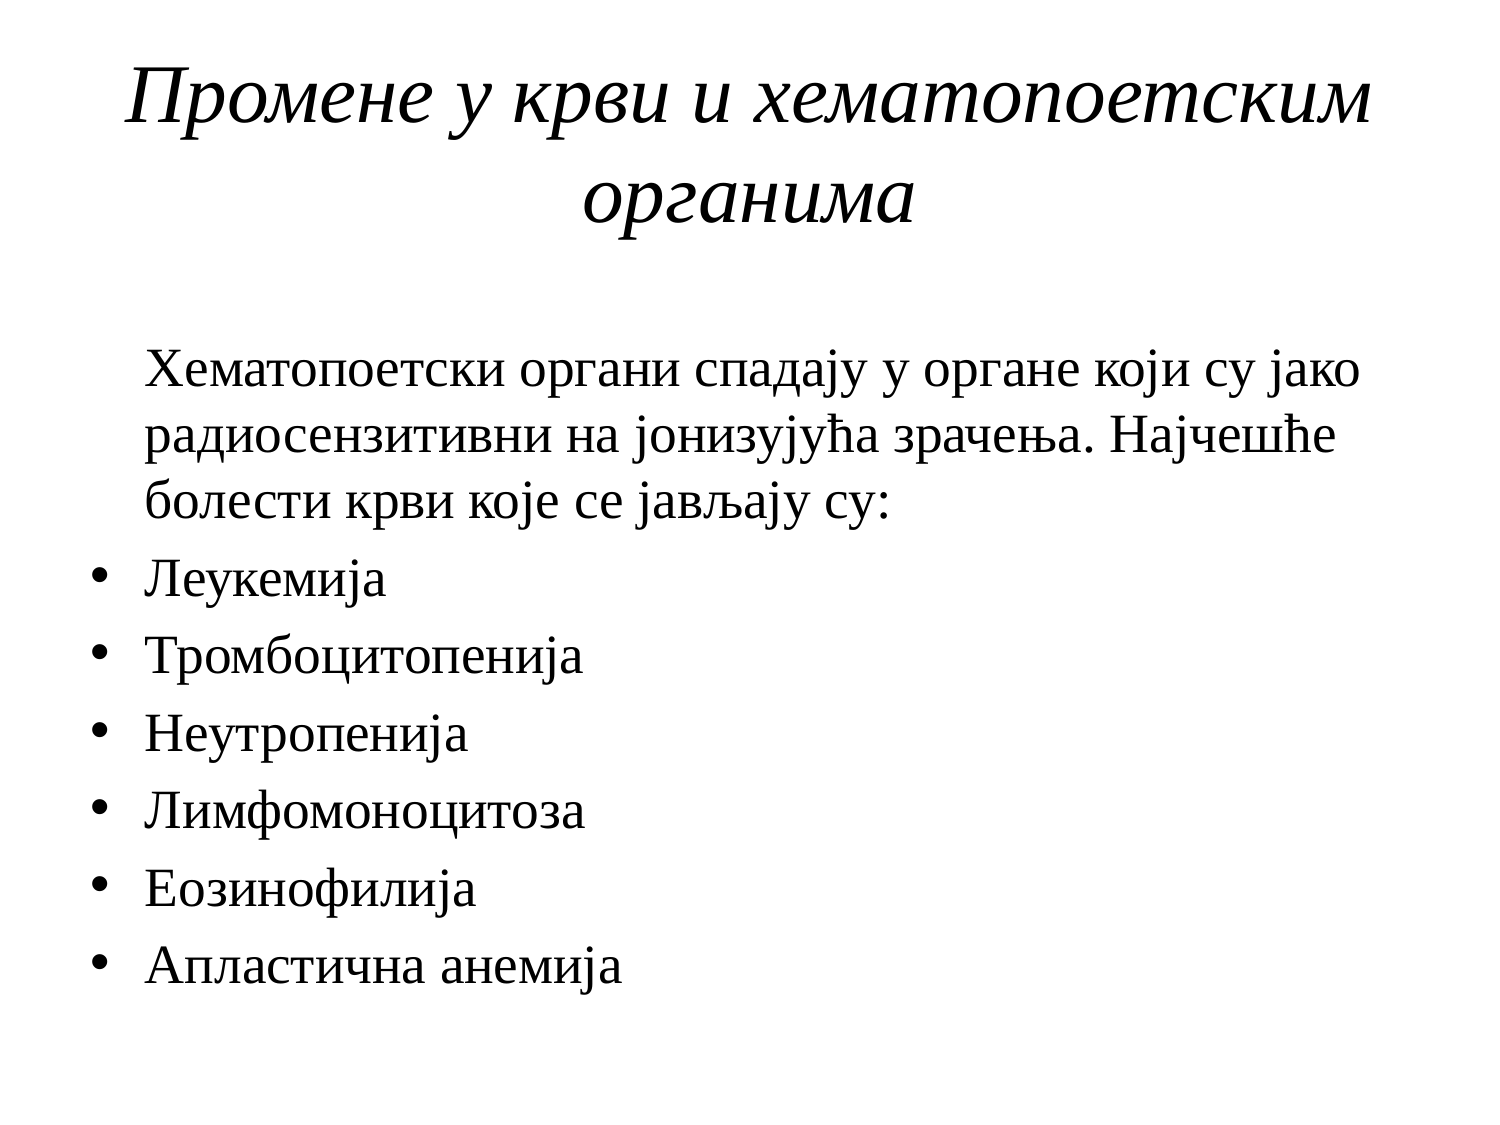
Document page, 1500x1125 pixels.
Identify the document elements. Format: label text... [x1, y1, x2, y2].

title Промене у крви и хематопоетским органима [75, 45, 1425, 233]
list Хематопоетски органи спадају у органе који су јако радиосензитивни на јонизујућа зрачења. Најчешће болести крви које се јављају су: Леукемија Тромбоцитопенија Неутропенија Лимфомоноцитоза Еозинофилија Апластична анемија [75, 262, 1425, 1005]
